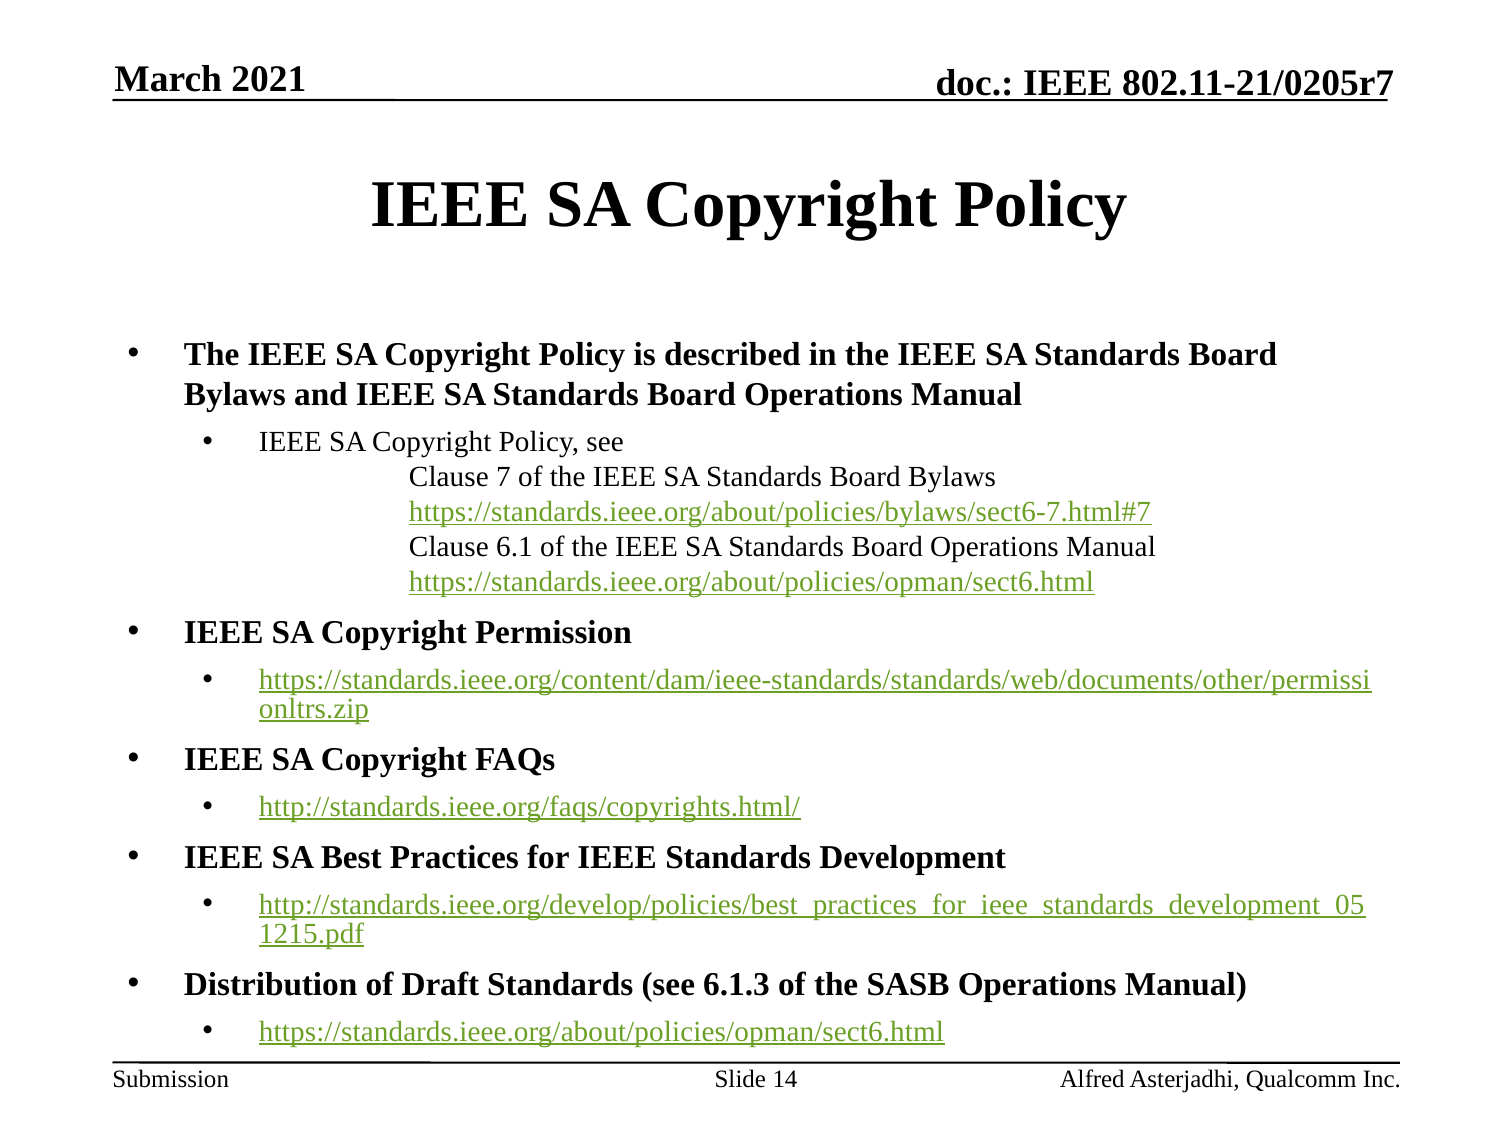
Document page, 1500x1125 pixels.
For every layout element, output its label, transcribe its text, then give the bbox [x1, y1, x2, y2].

slide_number Slide 14 [712, 1061, 800, 1123]
title IEEE SA Copyright Policy [112, 112, 1388, 288]
footer Alfred Asterjadhi, Qualcomm Inc. [878, 1061, 1402, 1093]
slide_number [114, 54, 423, 100]
list The IEEE SA Copyright Policy is described in the IEEE SA Standards Board Bylaws and IEEE SA Standards Board Operations Manual IEEE SA Copyright Policy, see Clause 7 of the IEEE SA Standards Board Bylaws https://standards.ieee.org/about/policies/bylaws/sect6-7.html#7 Clause 6.1 of the IEEE SA Standards Board Operations Manual https://standards.ieee.org/about/policies/opman/sect6.html IEEE SA Copyright Permission https://standards.ieee.org/content/dam/ieee-standards/standards/web/documents/other/permissionltrs.zip IEEE SA Copyright FAQs http://standards.ieee.org/faqs/copyrights.html/ IEEE SA Best Practices for IEEE Standards Development http://standards.ieee.org/develop/policies/best_practices_for_ieee_standards_development_051215.pdf Distribution of Draft Standards (see 6.1.3 of the SASB Operations Manual) https://standards.ieee.org/about/policies/opman/sect6.html [112, 324, 1388, 1063]
